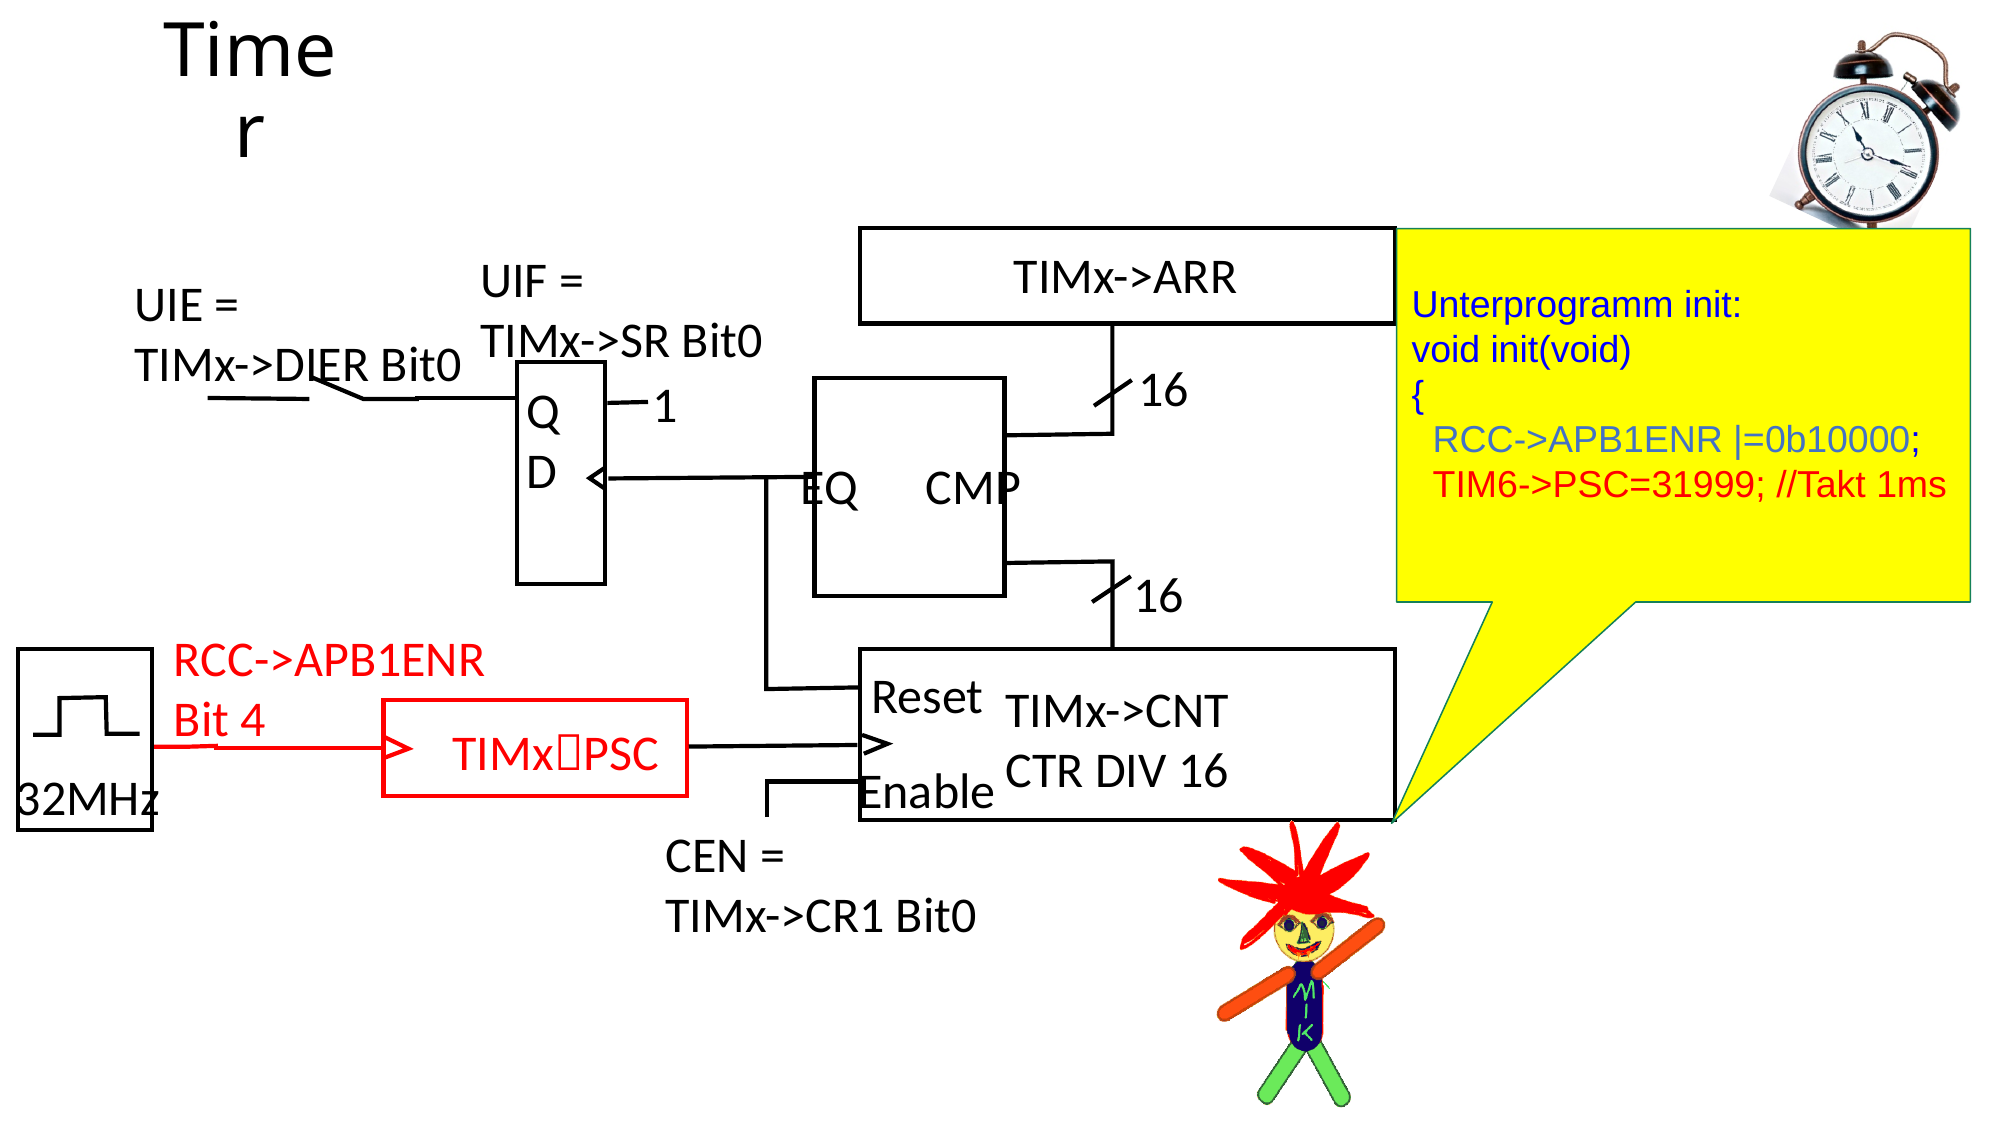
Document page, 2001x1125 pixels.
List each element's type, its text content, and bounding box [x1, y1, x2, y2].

picture [1769, 0, 1990, 237]
title Timer [139, 108, 361, 182]
picture [1199, 813, 1396, 1114]
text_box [18, 227, 1396, 927]
text_box Unterprogramm init: void init(void) { RCC->APB1ENR |=0b10000; TIM6->PSC=31999; //Takt 1ms [1396, 228, 1971, 820]
